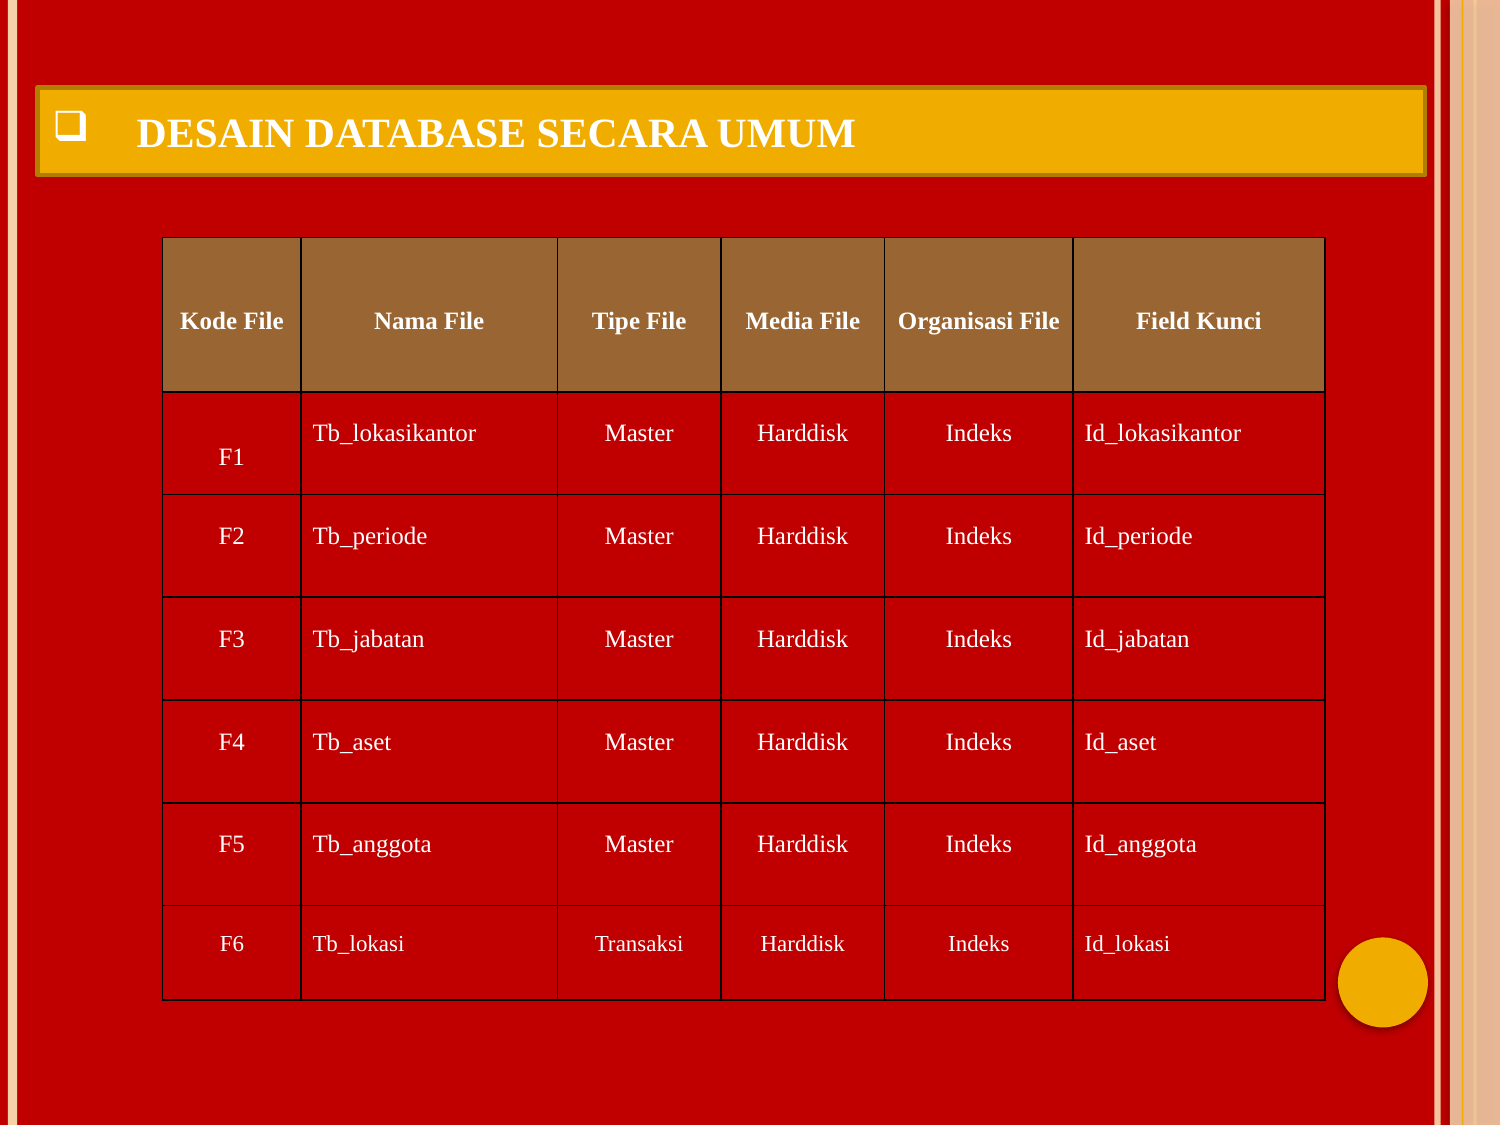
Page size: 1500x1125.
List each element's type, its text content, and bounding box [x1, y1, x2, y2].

table_cell F4 [163, 701, 300, 802]
table_header Tipe File [558, 238, 720, 391]
table_cell F2 [163, 495, 300, 596]
table_cell Master [558, 393, 720, 494]
table_cell Master [558, 598, 720, 699]
table_cell Harddisk [722, 393, 884, 494]
table_cell Indeks [885, 393, 1072, 494]
table_cell F5 [163, 804, 300, 905]
table_cell Harddisk [722, 598, 884, 699]
table_header Field Kunci [1074, 238, 1324, 391]
table_cell Tb_aset [302, 701, 557, 802]
table_cell Master [558, 495, 720, 596]
table_cell Harddisk [722, 701, 884, 802]
table_cell Id_lokasikantor [1074, 393, 1324, 494]
table_cell Id_jabatan [1074, 598, 1324, 699]
table_header Organisasi File [885, 238, 1072, 391]
table_cell Indeks [885, 598, 1072, 699]
table_header Kode File [163, 238, 300, 391]
table_cell Transaksi [558, 906, 720, 999]
table_cell Id_periode [1074, 495, 1324, 596]
table_cell Indeks [885, 906, 1072, 999]
table_cell Master [558, 701, 720, 802]
table_cell Harddisk [722, 804, 884, 905]
table_cell F3 [163, 598, 300, 699]
table_cell Tb_periode [302, 495, 557, 596]
table_cell Tb_lokasi [302, 906, 557, 999]
table_cell F6 [163, 906, 300, 999]
table_cell Tb_jabatan [302, 598, 557, 699]
table_cell Master [558, 804, 720, 905]
table_cell Id_anggota [1074, 804, 1324, 905]
table_cell F1 [163, 393, 300, 494]
table_cell Tb_lokasikantor [302, 393, 557, 494]
table_cell Id_aset [1074, 701, 1324, 802]
table_cell Indeks [885, 701, 1072, 802]
table_cell Id_lokasi [1074, 906, 1324, 999]
table_cell Harddisk [722, 495, 884, 596]
table_cell Tb_anggota [302, 804, 557, 905]
text_box DESAIN DATABASE SECARA UMUM [35, 85, 1427, 177]
table_cell Indeks [885, 495, 1072, 596]
table_header Nama File [302, 238, 557, 391]
table_cell Indeks [885, 804, 1072, 905]
table_cell Harddisk [722, 906, 884, 999]
table_header Media File [722, 238, 884, 391]
